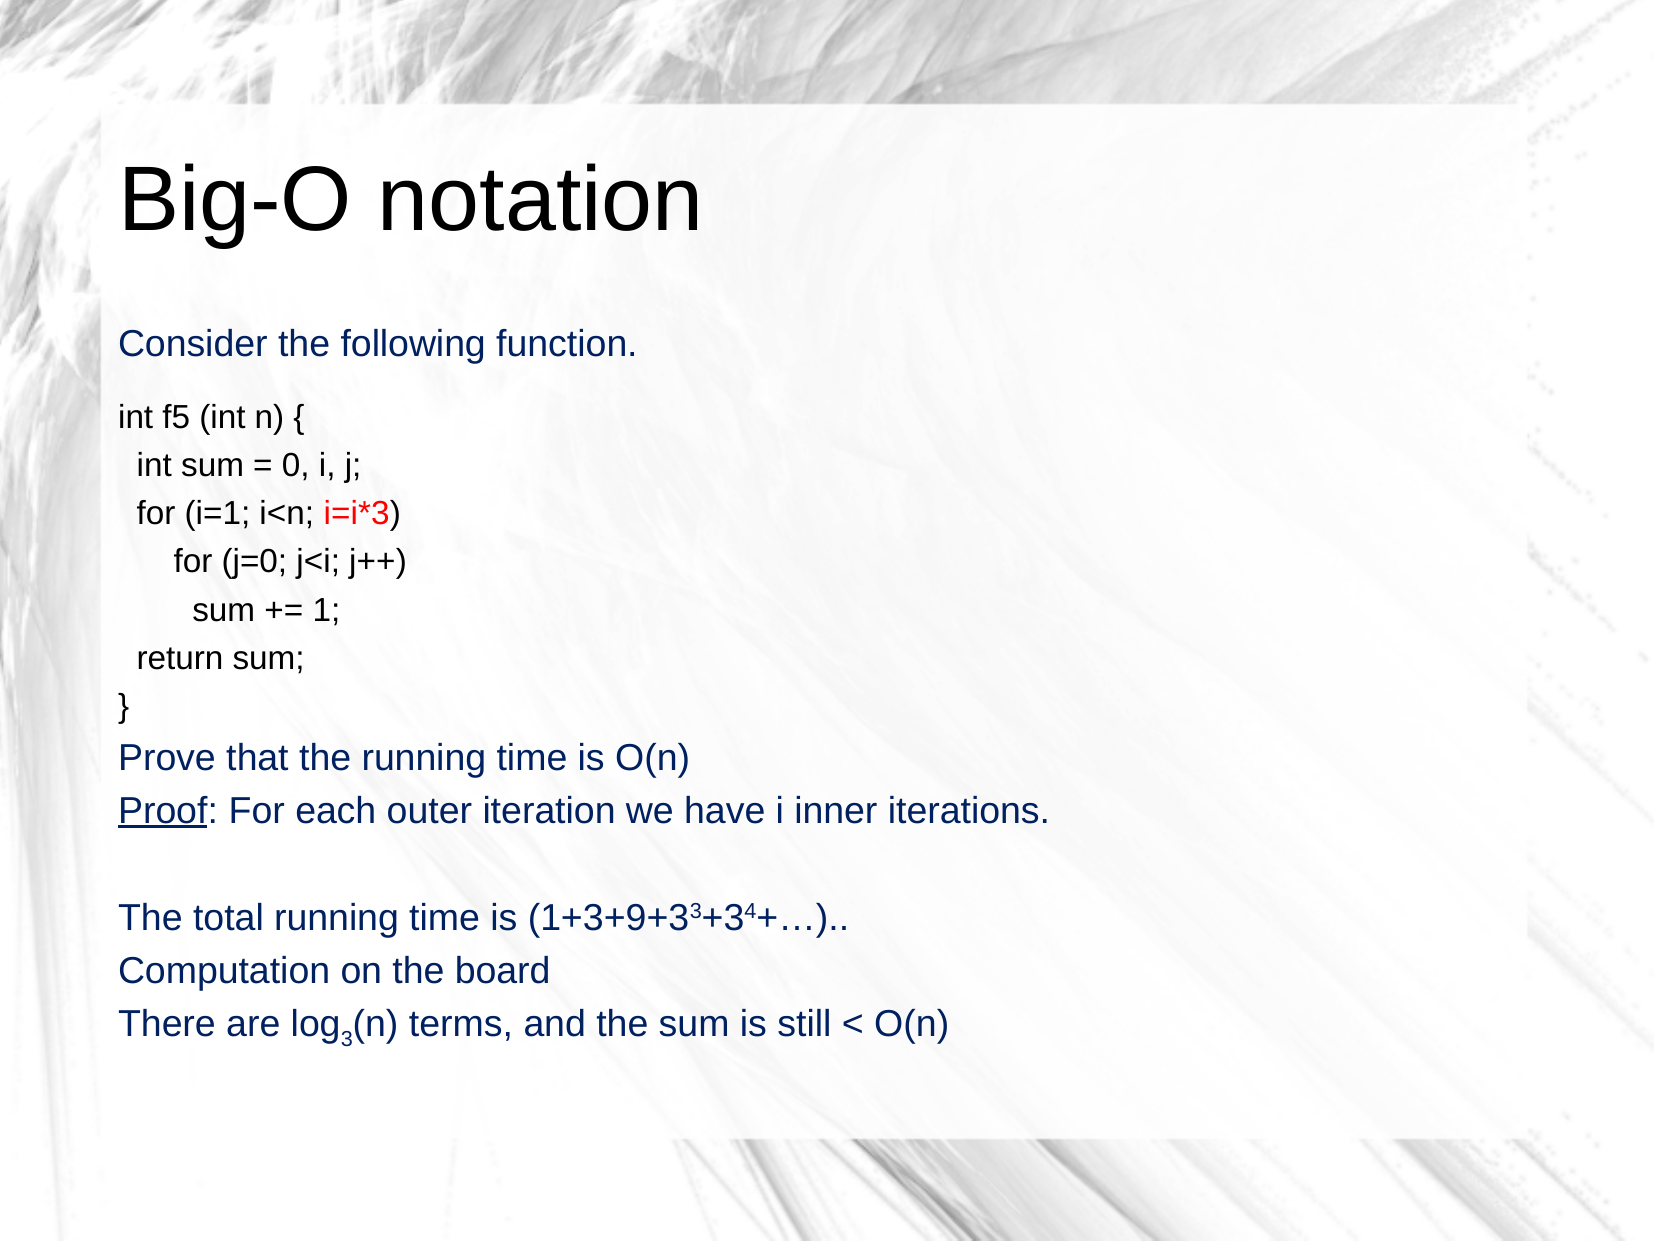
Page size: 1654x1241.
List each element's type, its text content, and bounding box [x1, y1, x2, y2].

title Big-O notation [118, 93, 1506, 299]
picture [0, 0, 1654, 1241]
list Consider the following function. int f5 (int n) { int sum = 0, i, j; for (i=1; i<n; i=i*3) for (j=0; j<i; j++) sum += 1; return sum; } Prove that the running time is O(n) Proof: For each outer iteration we have i inner iterations. The total running time is (1+3+9+33+34+…).. Computation on the board There are log3(n) terms, and the sum is still < O(n) [118, 319, 1571, 1109]
